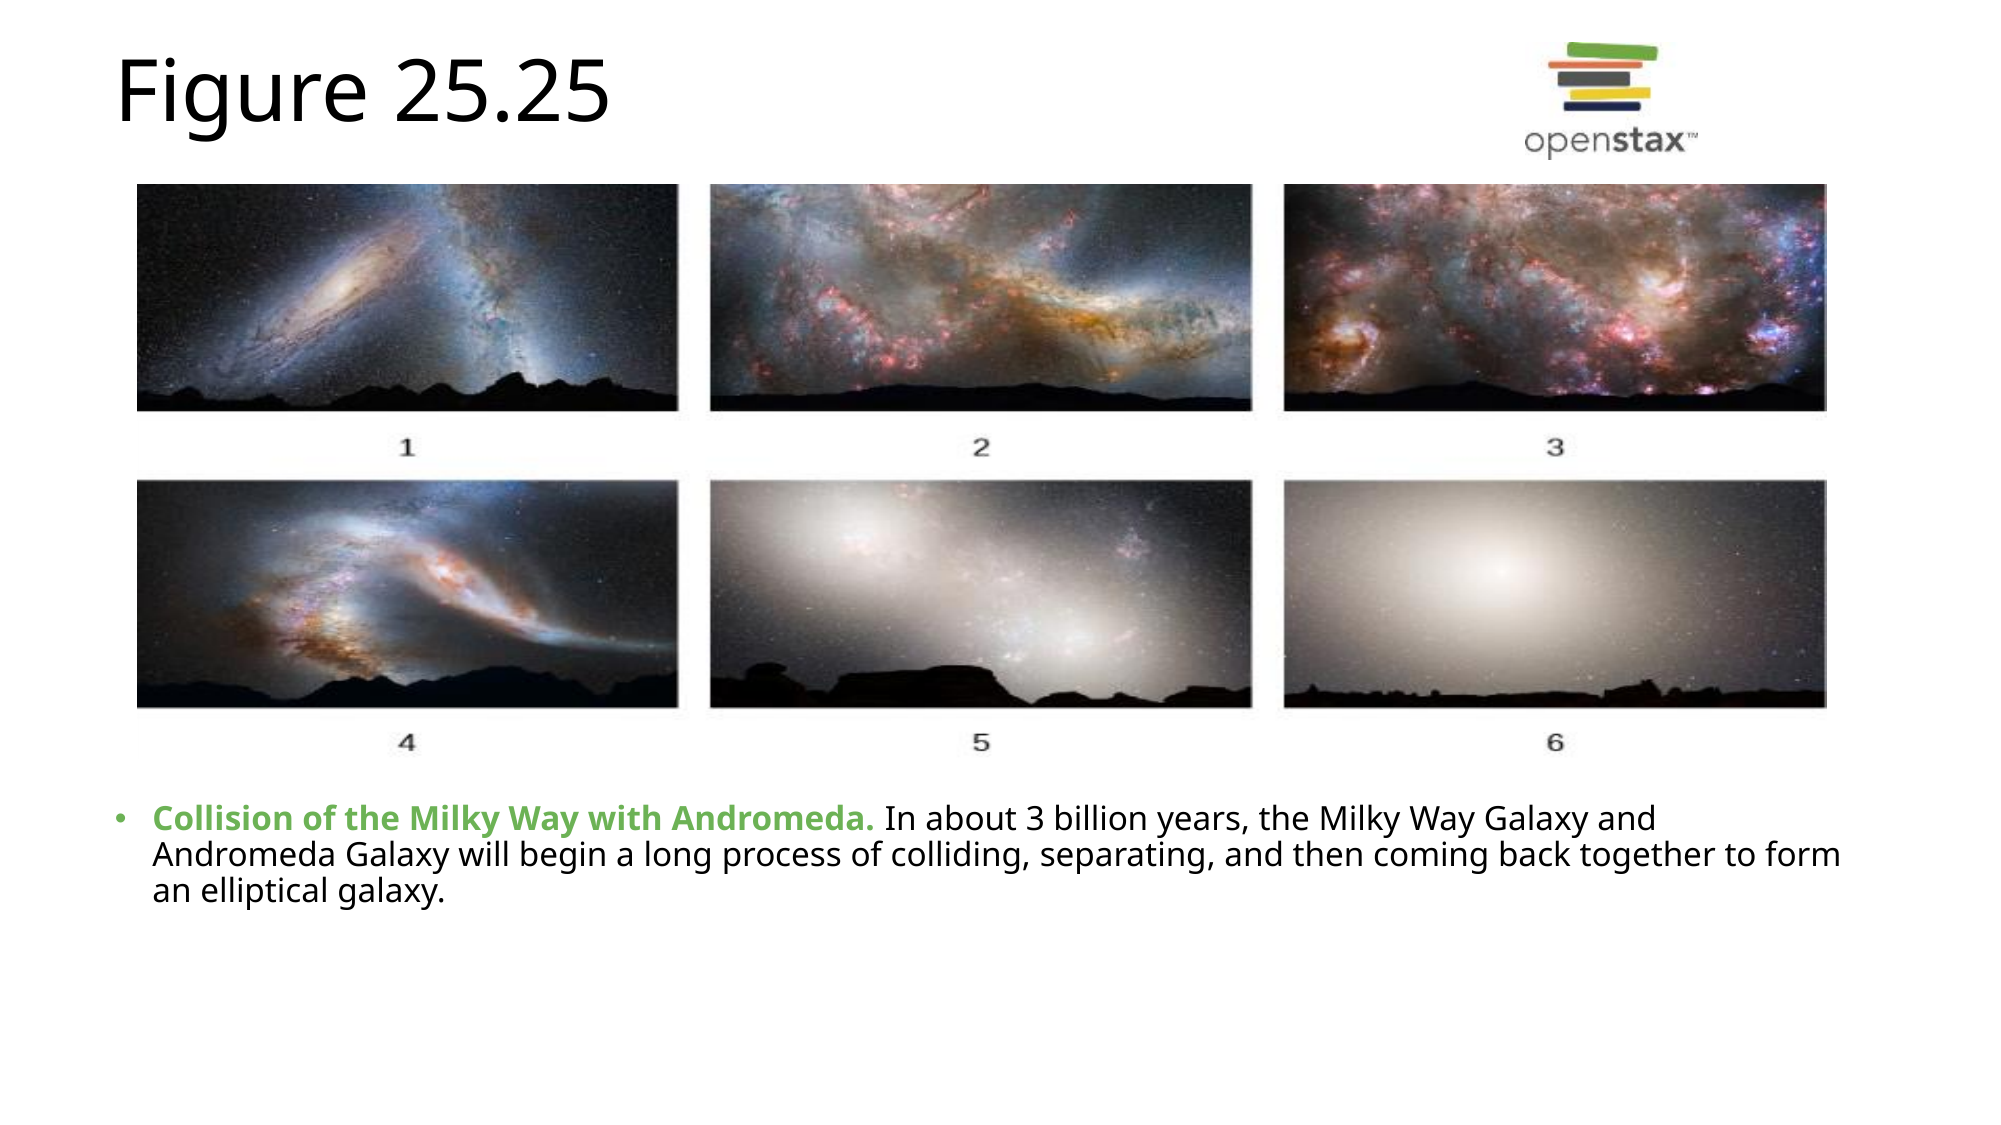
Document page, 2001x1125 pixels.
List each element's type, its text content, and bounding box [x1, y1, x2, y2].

picture [1524, 42, 1699, 161]
list Collision of the Milky Way with Andromeda. In about 3 billion years, the Milky Way Galaxy and Andromeda Galaxy will begin a long process of colliding, separating, and then coming back together to form an elliptical galaxy. [99, 794, 1864, 986]
picture [99, 183, 1865, 759]
title Figure 25.25 [99, 39, 1864, 148]
